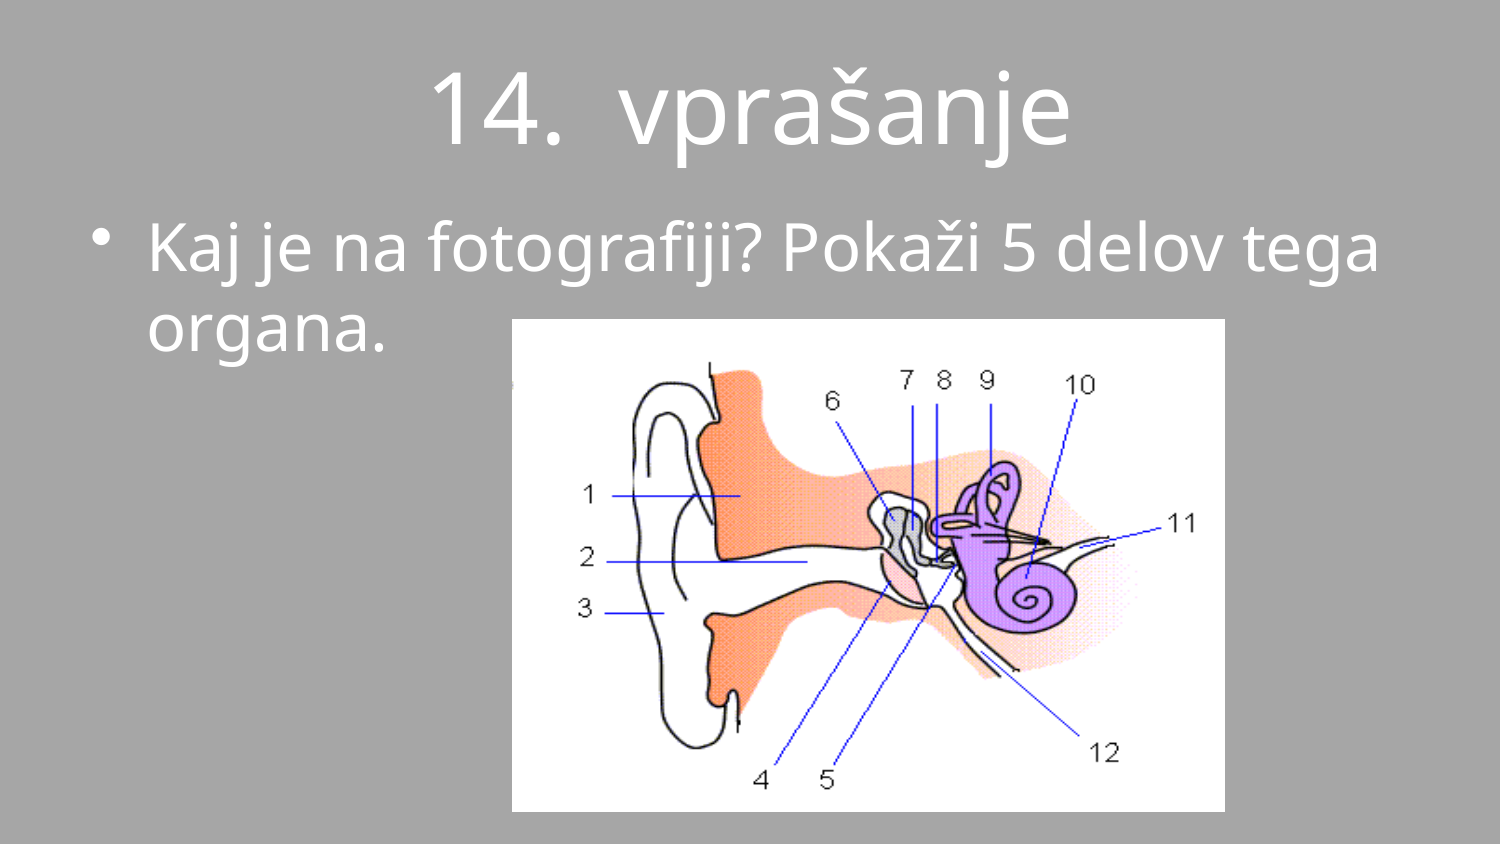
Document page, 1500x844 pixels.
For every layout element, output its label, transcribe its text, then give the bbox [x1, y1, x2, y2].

list Kaj je na fotografiji? Pokaži 5 delov tega organa. [74, 196, 1426, 754]
title 14. vprašanje [74, 33, 1426, 175]
picture [512, 318, 1226, 812]
